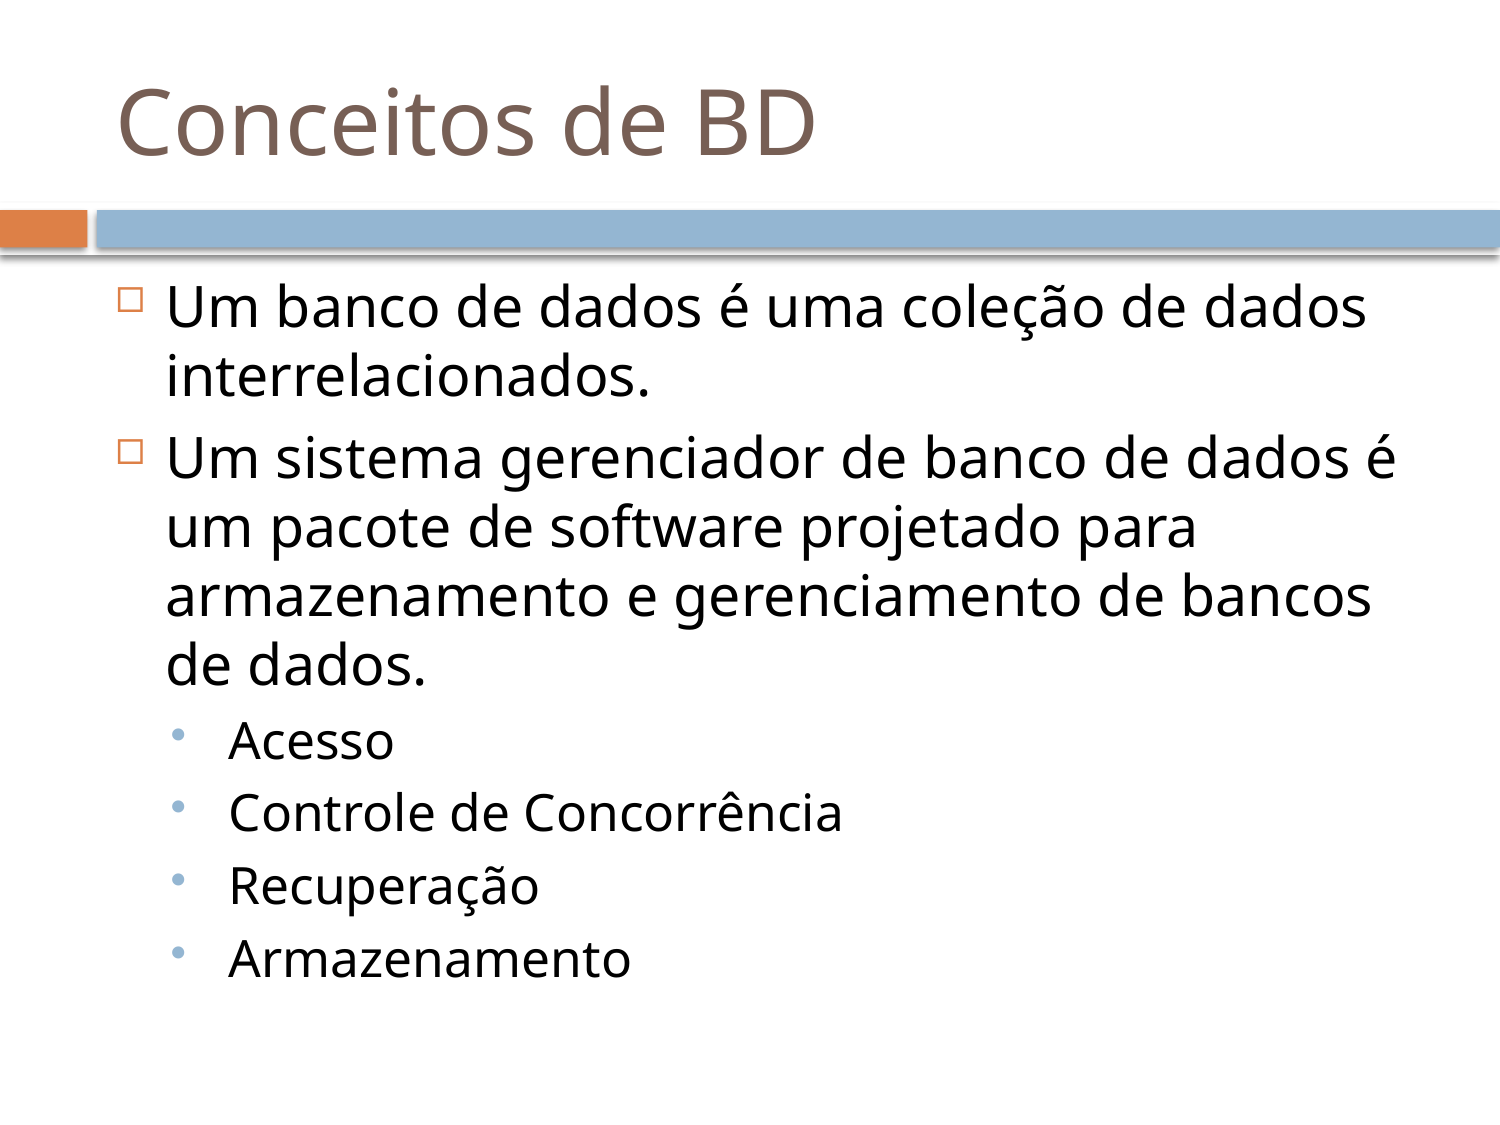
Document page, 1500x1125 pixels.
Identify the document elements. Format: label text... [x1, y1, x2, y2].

title Conceitos de BD [100, 37, 1438, 200]
list Um banco de dados é uma coleção de dados interrelacionados. Um sistema gerenciador de banco de dados é um pacote de software projetado para armazenamento e gerenciamento de bancos de dados. Acesso Controle de Concorrência Recuperação Armazenamento [100, 262, 1438, 1000]
